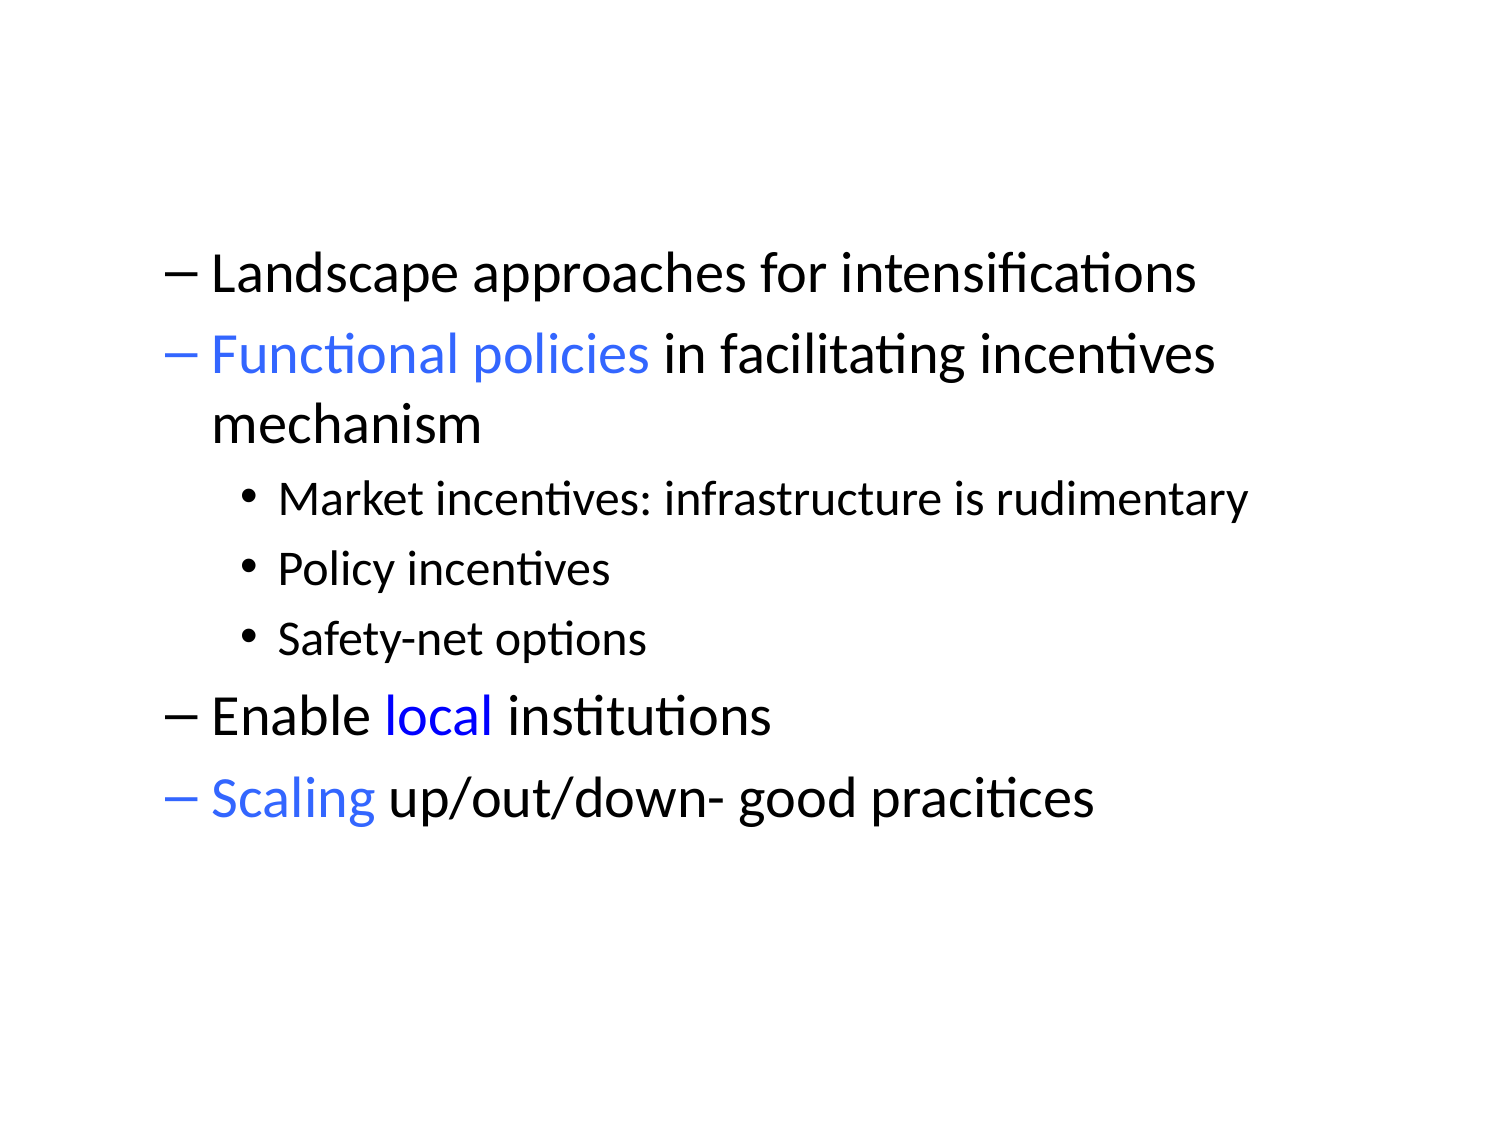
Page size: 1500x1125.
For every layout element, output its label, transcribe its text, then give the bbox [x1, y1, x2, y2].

list Landscape approaches for intensifications Functional policies in facilitating incentives mechanism Market incentives: infrastructure is rudimentary Policy incentives Safety-net options Enable local institutions Scaling up/out/down- good pracitices [75, 226, 1425, 969]
